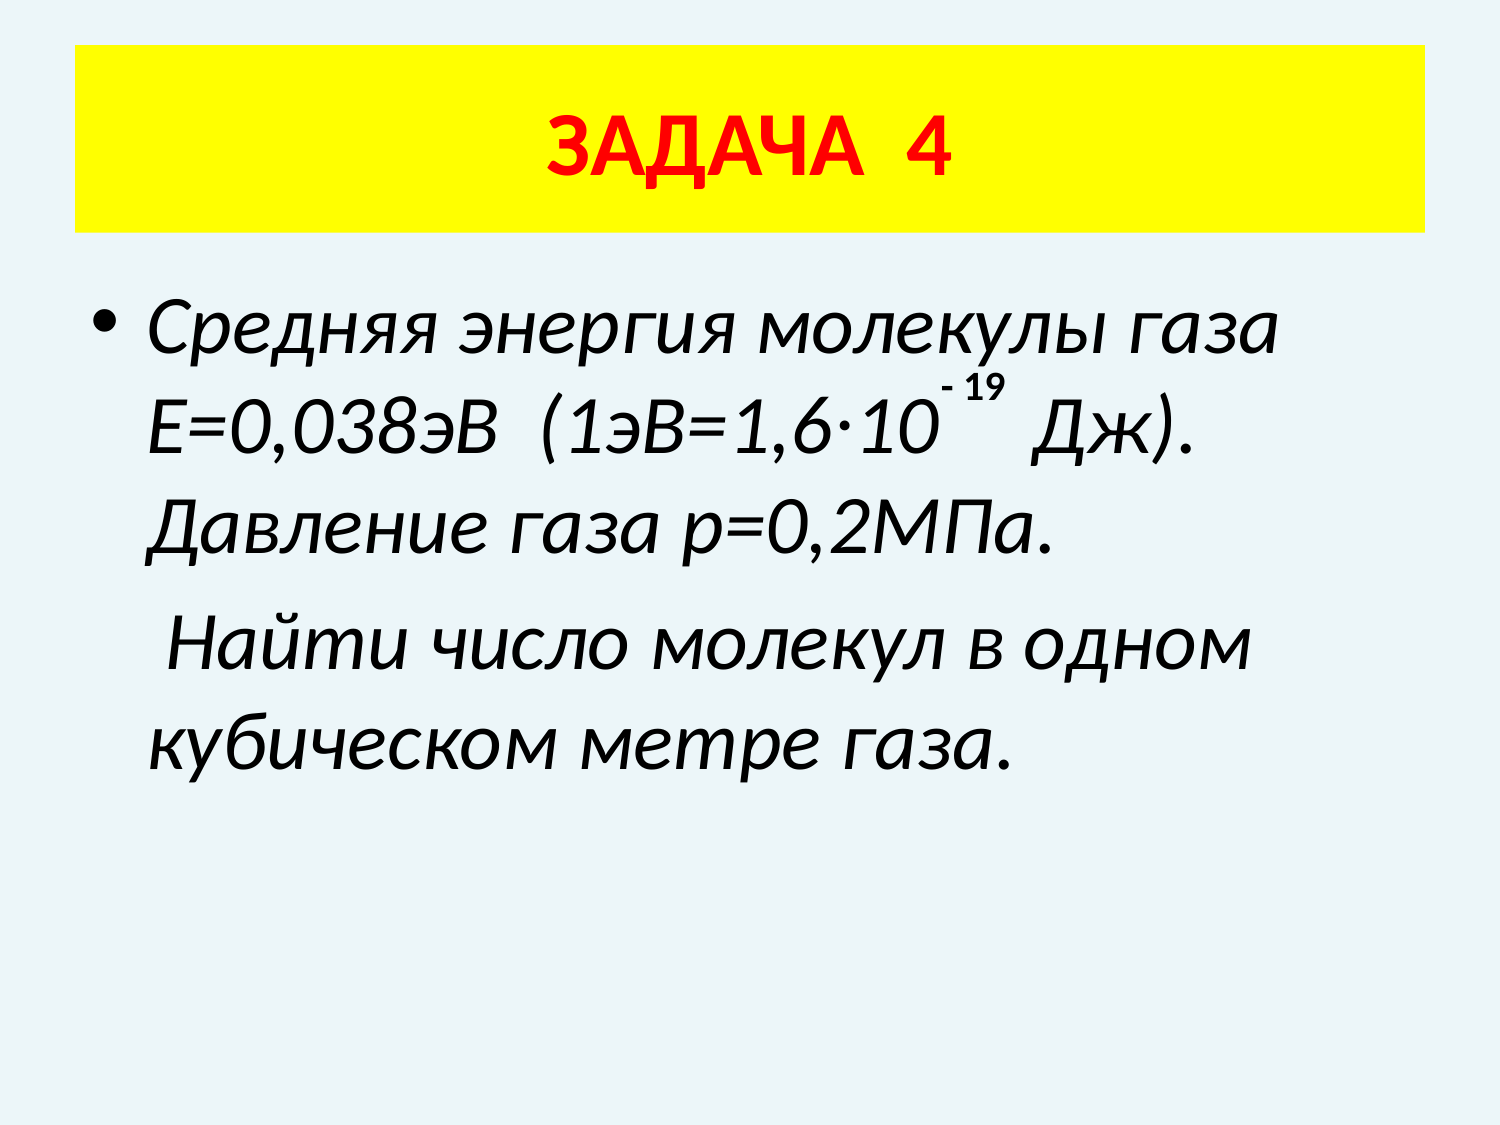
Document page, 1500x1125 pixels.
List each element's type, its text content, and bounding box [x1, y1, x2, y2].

list Средняя энергия молекулы газа Е=0,038эВ (1эВ=1,6·10 Дж). Давление газа р=0,2МПа. Найти число молекул в одном кубическом метре газа. [75, 262, 1425, 1005]
title ЗАДАЧА 4 [75, 45, 1425, 233]
text_box - 19 [926, 351, 1021, 417]
